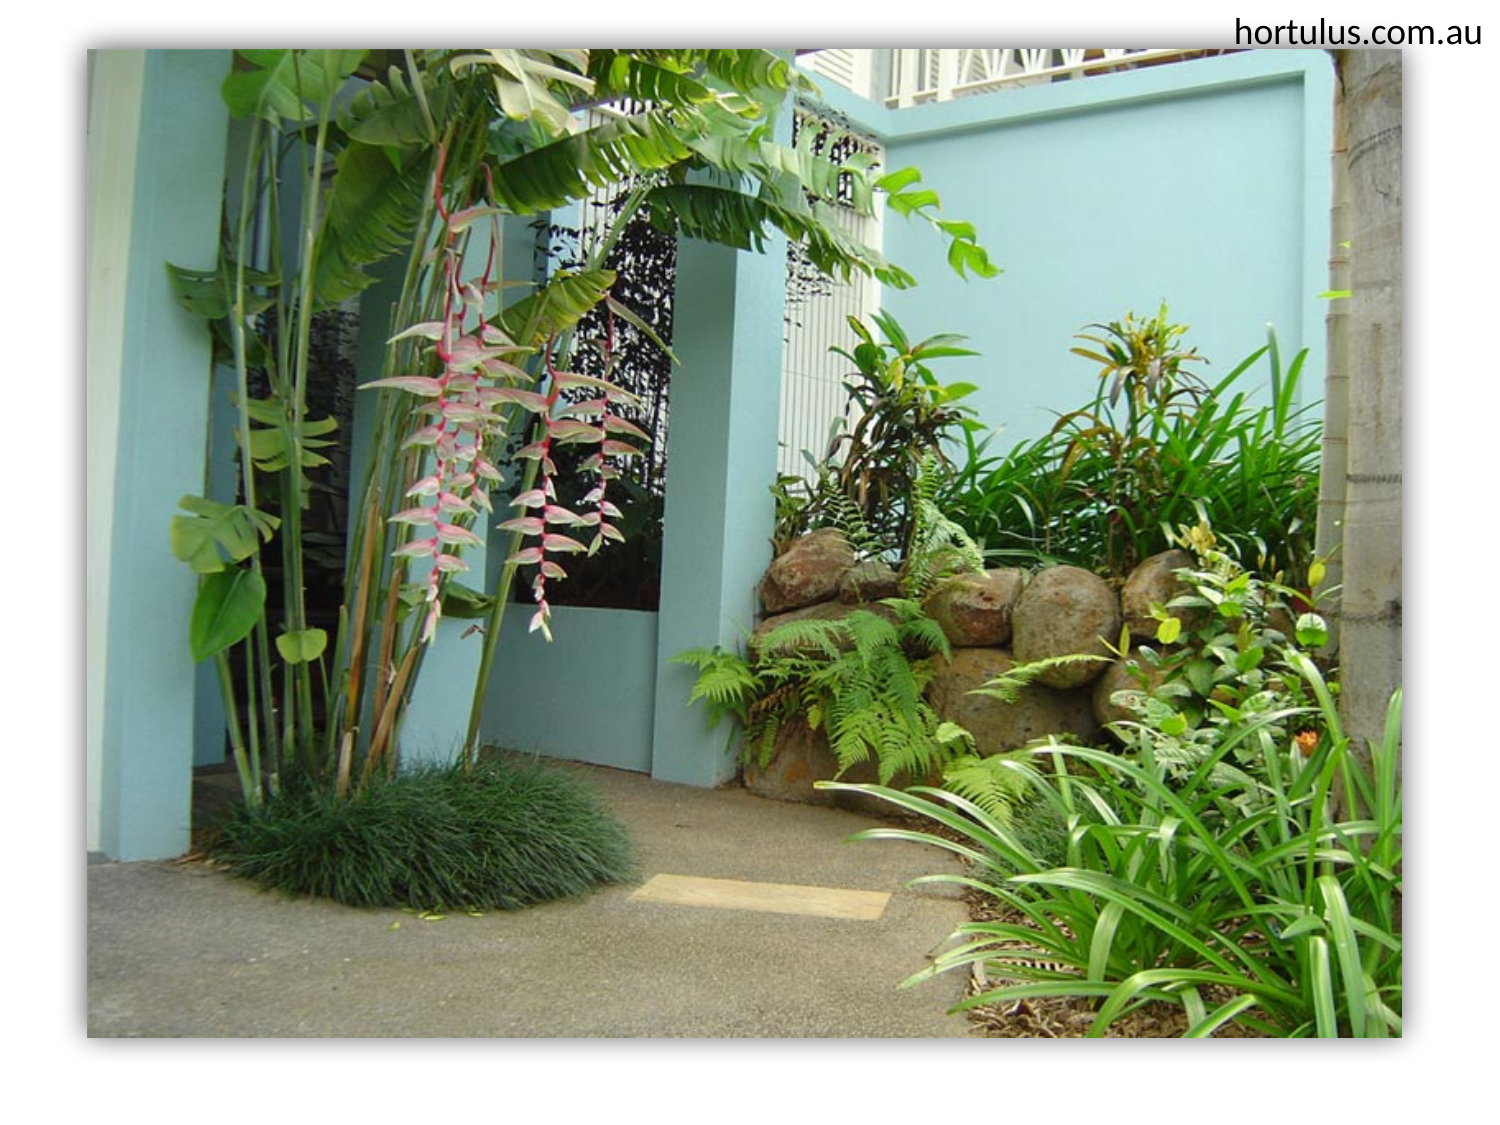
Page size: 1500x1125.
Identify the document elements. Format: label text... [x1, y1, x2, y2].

text_box hortulus.com.au [1219, 0, 1499, 60]
picture [87, 49, 1403, 1038]
